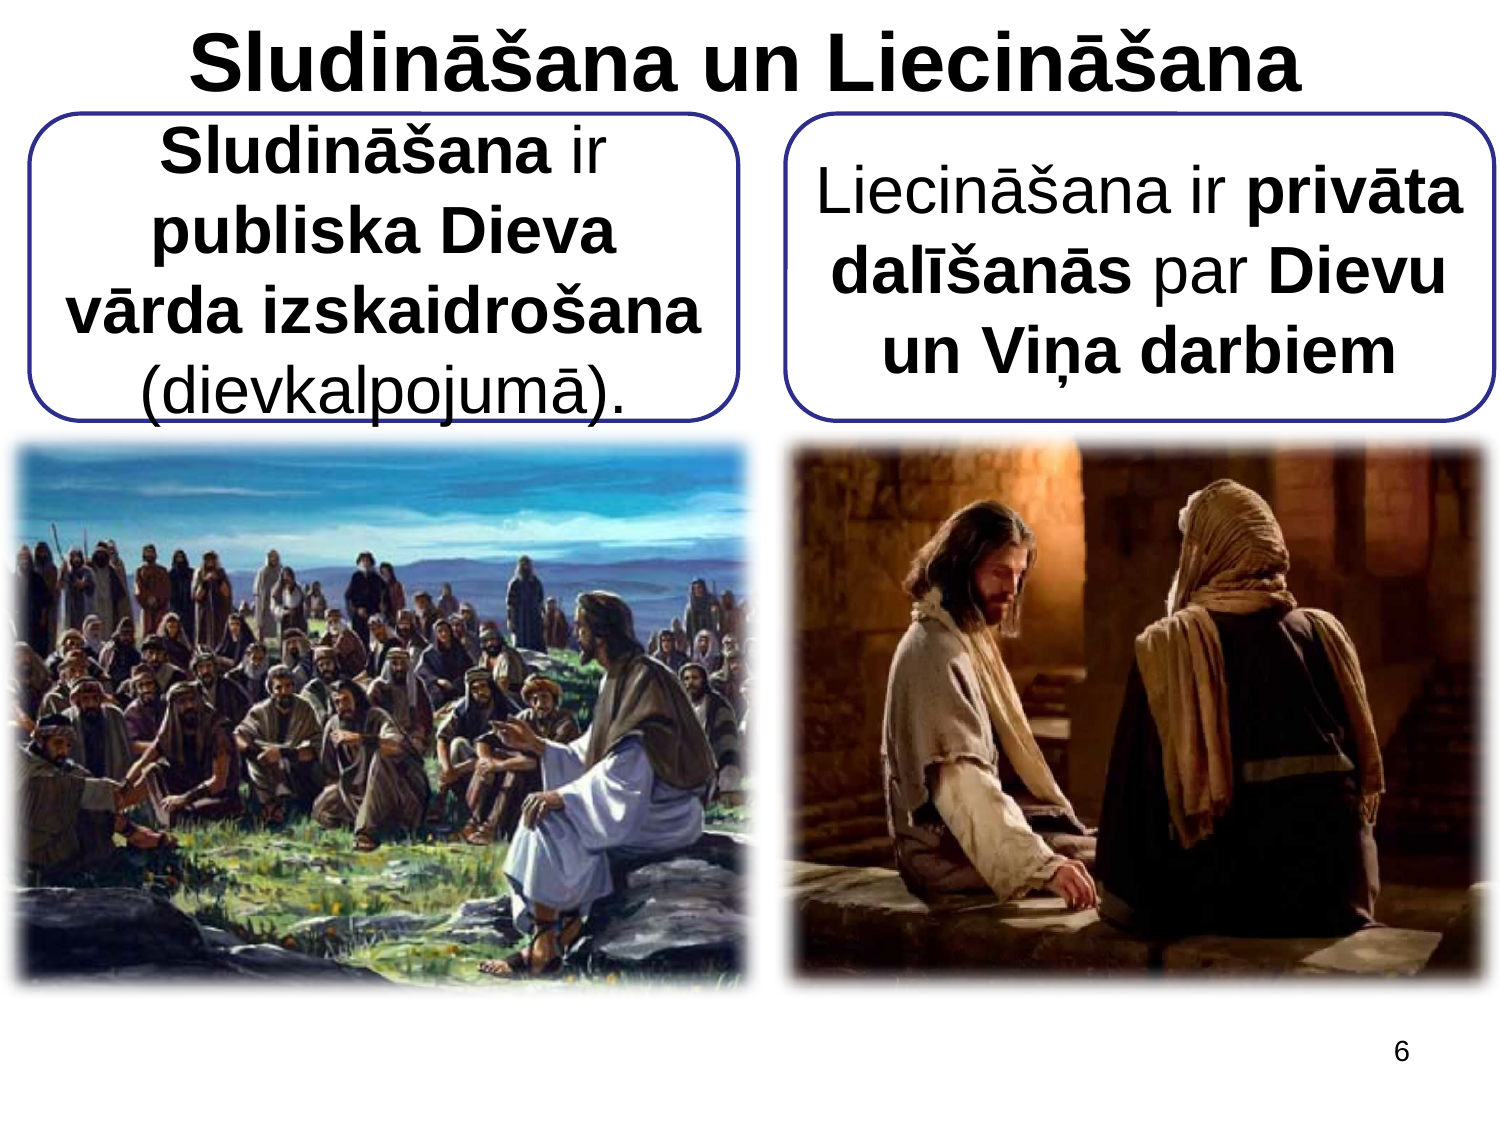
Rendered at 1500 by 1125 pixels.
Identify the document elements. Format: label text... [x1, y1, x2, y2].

slide_number 6 [1074, 1024, 1426, 1103]
text_box Liecināšana ir privāta dalīšanās par Dievu un Viņa darbiem [783, 111, 1497, 423]
title Sludināšana un Liecināšana [70, 0, 1421, 118]
text_box Sludināšana ir publiska Dieva vārda izskaidrošana (dievkalpojumā). [27, 111, 741, 423]
picture [773, 427, 1500, 1000]
picture [0, 427, 762, 1000]
